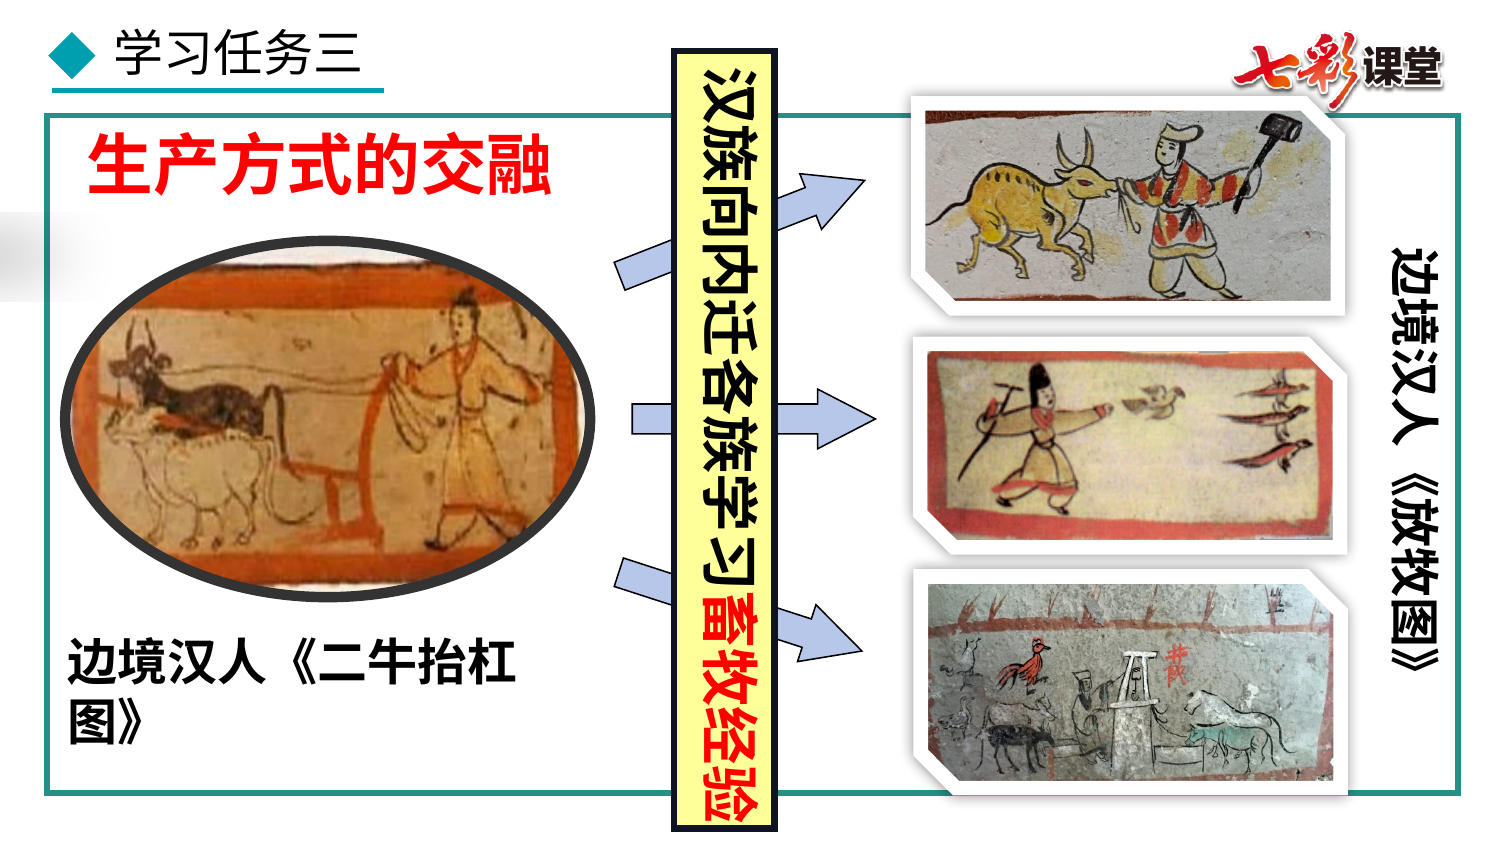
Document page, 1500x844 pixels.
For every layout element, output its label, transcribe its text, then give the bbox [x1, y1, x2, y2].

picture [919, 343, 1341, 548]
picture [920, 575, 1342, 789]
text_box 边境汉人《放牧图》 [1362, 232, 1454, 718]
text_box 边境汉人《二牛抬杠图》 [52, 622, 603, 758]
text_box [614, 238, 674, 291]
picture [917, 26, 1449, 309]
text_box [632, 403, 674, 434]
text_box 生产方式的交融 [71, 115, 584, 212]
text_box [775, 604, 862, 662]
text_box [775, 173, 865, 232]
picture [64, 240, 591, 598]
text_box [775, 389, 876, 449]
text_box [614, 558, 674, 606]
text_box 汉族向内迁各族学习畜牧经验 [674, 51, 775, 829]
